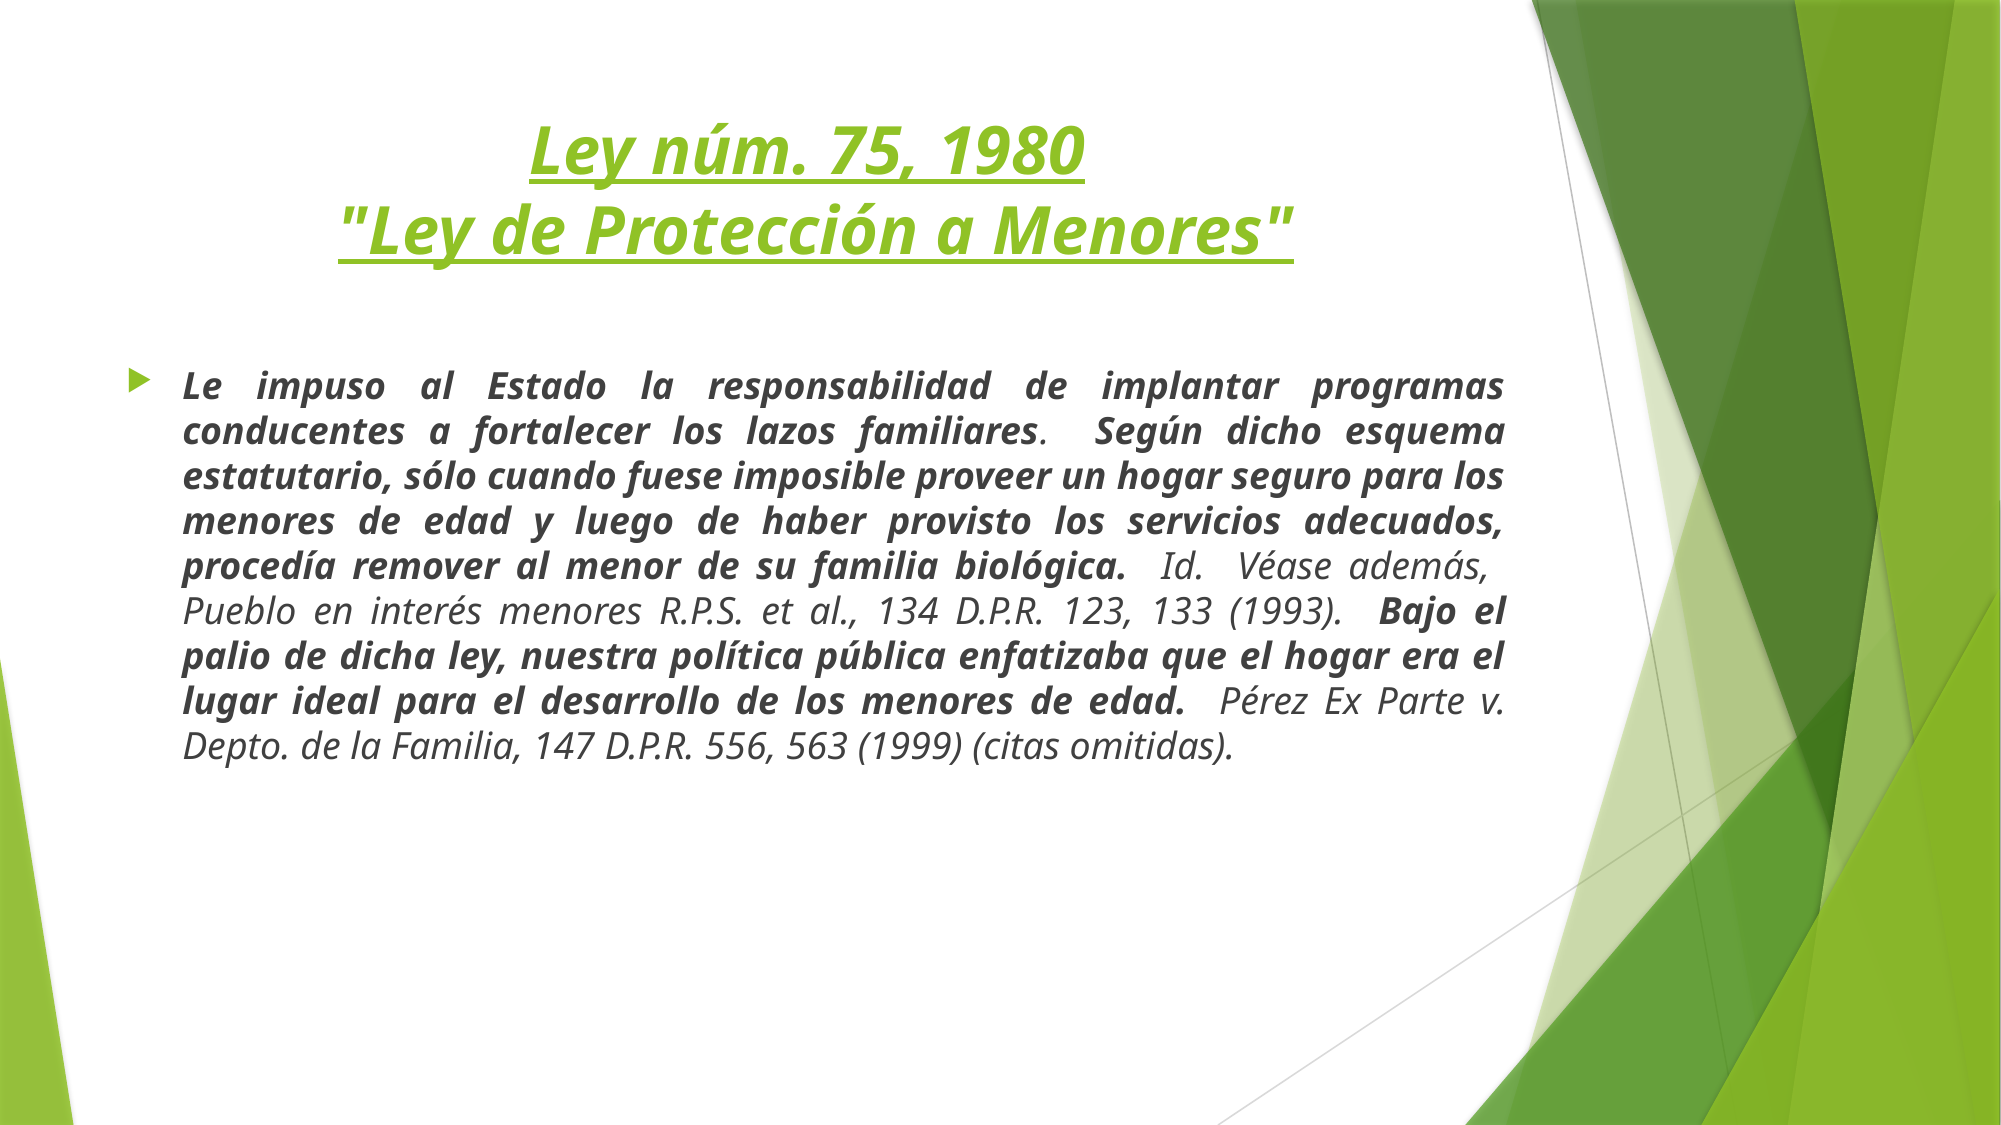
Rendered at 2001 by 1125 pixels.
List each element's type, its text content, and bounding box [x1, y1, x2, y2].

title Ley núm. 75, 1980 "Ley de Protección a Menores" [111, 99, 1522, 317]
list Le impuso al Estado la responsabilidad de implantar programas conducentes a fortalecer los lazos familiares. Según dicho esquema estatutario, sólo cuando fuese imposible proveer un hogar seguro para los menores de edad y luego de haber provisto los servicios adecuados, procedía remover al menor de su familia biológica. Id. Véase además, Pueblo en interés menores R.P.S. et al., 134 D.P.R. 123, 133 (1993). Bajo el palio de dicha ley, nuestra política pública enfatizaba que el hogar era el lugar ideal para el desarrollo de los menores de edad. Pérez Ex Parte v. Depto. de la Familia, 147 D.P.R. 556, 563 (1999) (citas omitidas). [111, 354, 1522, 992]
